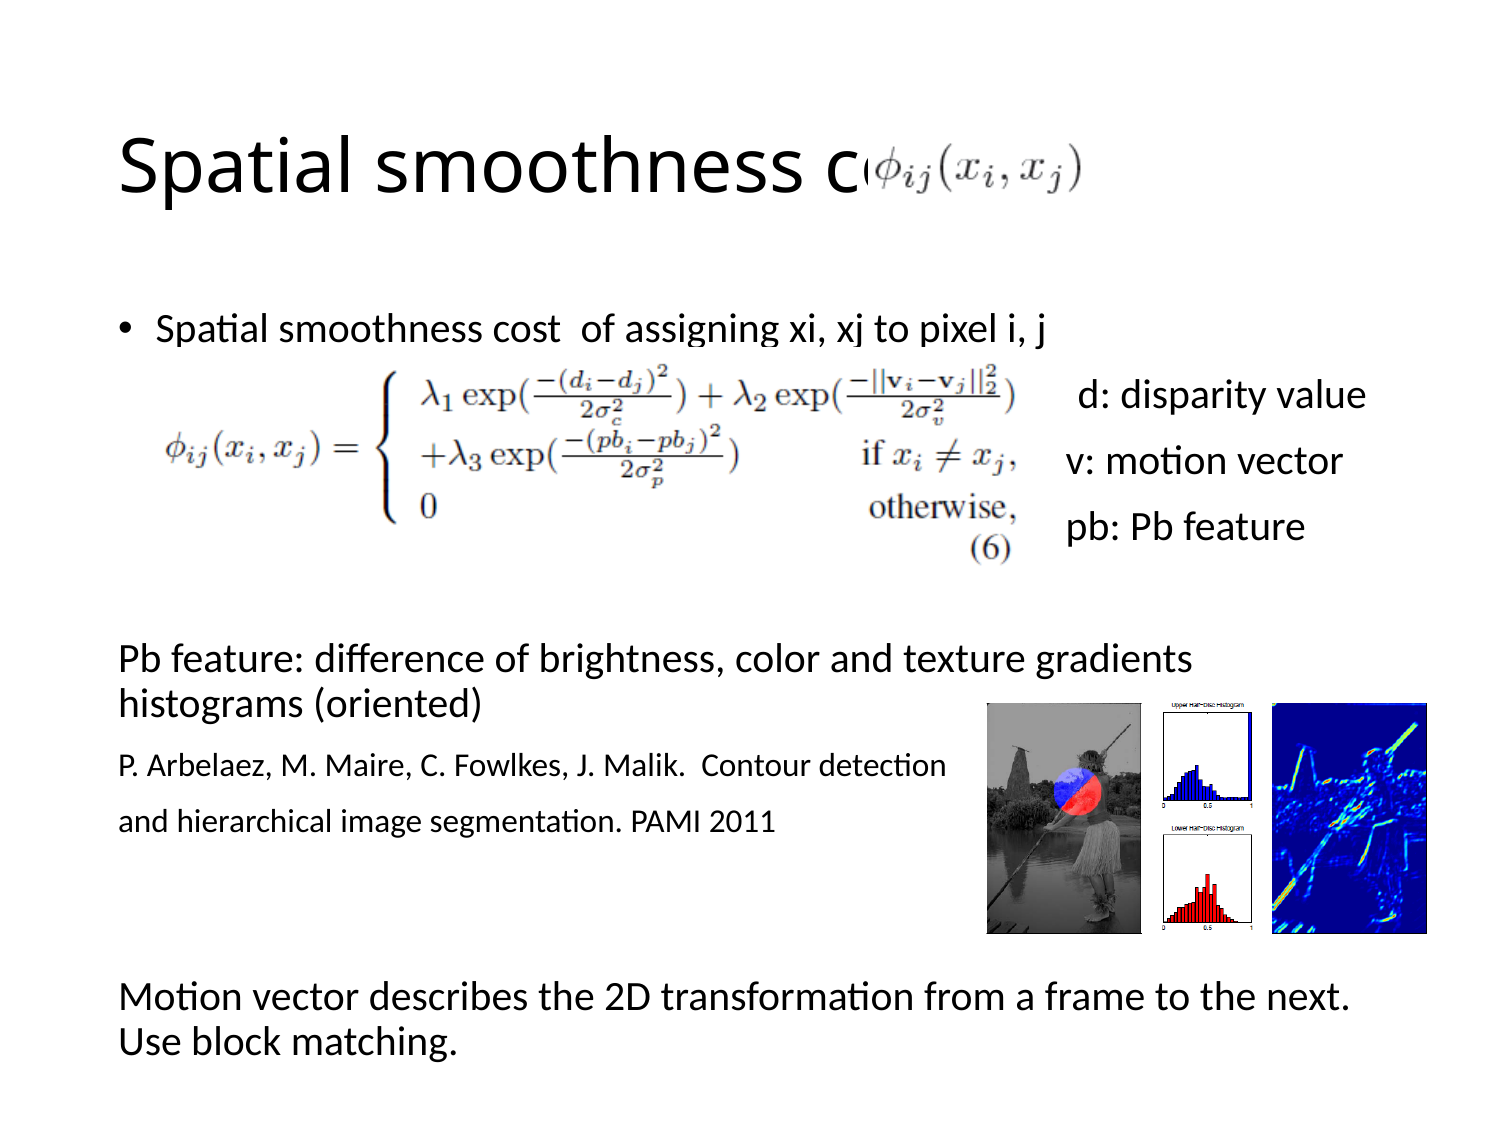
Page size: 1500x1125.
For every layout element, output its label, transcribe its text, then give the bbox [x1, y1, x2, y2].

list Spatial smoothness cost of assigning xi, xj to pixel i, j d: disparity value v: motion vector pb: Pb feature Pb feature: difference of brightness, color and texture gradients histograms (oriented) P. Arbelaez, M. Maire, C. Fowlkes, J. Malik. Contour detection and hierarchical image segmentation. PAMI 2011 Motion vector describes the 2D transformation from a frame to the next. Use block matching. [103, 299, 1397, 1094]
picture [868, 125, 1090, 211]
title Spatial smoothness cost [103, 59, 1397, 278]
picture [979, 696, 1429, 936]
picture [157, 347, 1027, 572]
